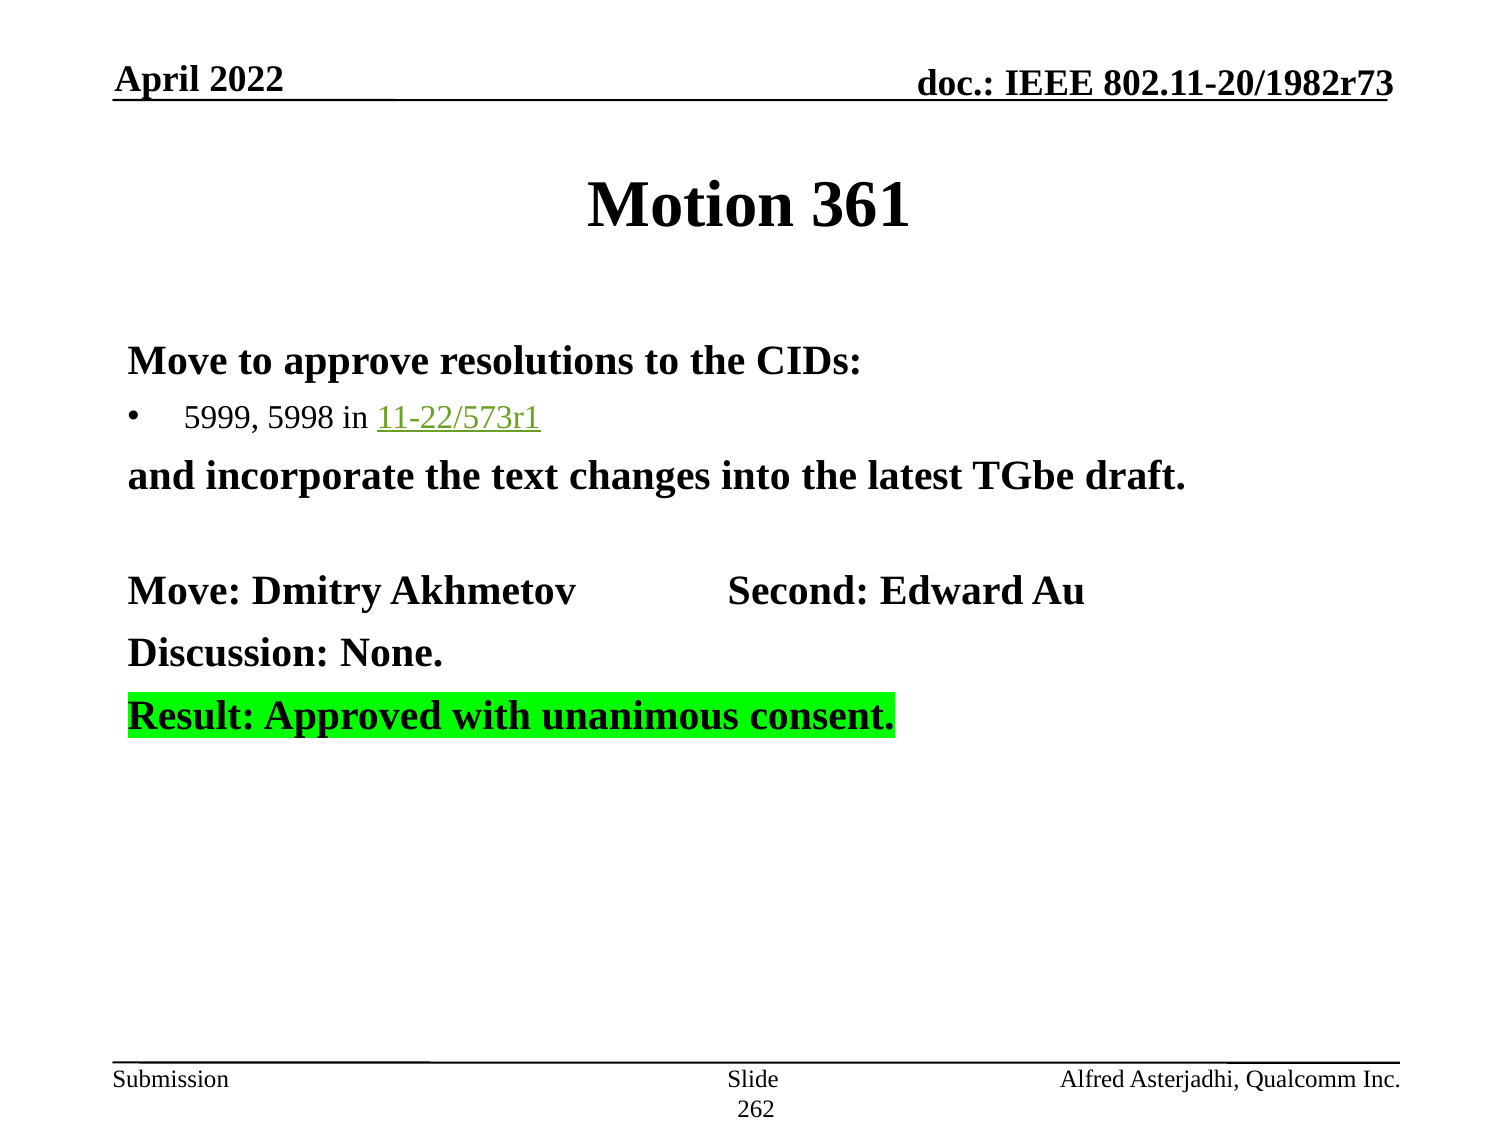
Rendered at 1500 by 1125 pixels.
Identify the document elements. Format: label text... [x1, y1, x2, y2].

title Motion 361 [112, 112, 1388, 288]
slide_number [114, 54, 423, 100]
slide_number Slide 262 [712, 1061, 800, 1123]
list Move to approve resolutions to the CIDs: 5999, 5998 in 11-22/573r1 and incorporate the text changes into the latest TGbe draft. Move: Dmitry Akhmetov Second: Edward Au Discussion: None. Result: Approved with unanimous consent. [112, 324, 1388, 1000]
footer Alfred Asterjadhi, Qualcomm Inc. [878, 1061, 1402, 1093]
